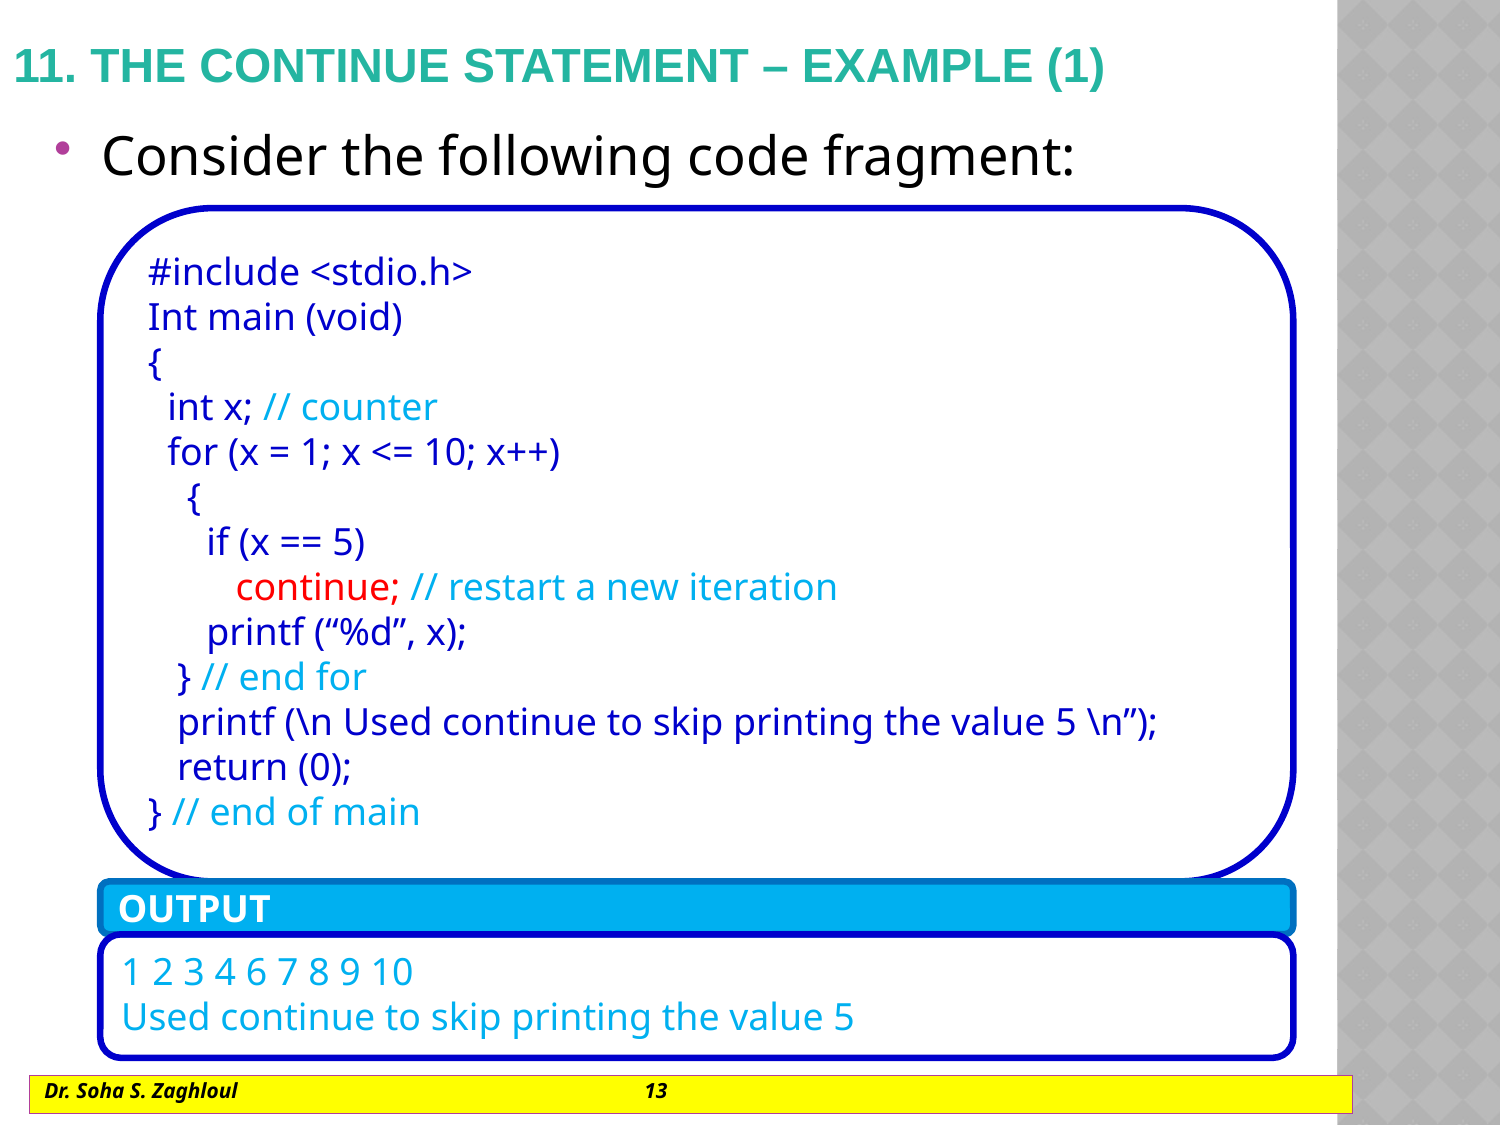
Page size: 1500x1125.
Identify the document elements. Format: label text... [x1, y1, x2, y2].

text_box Dr. Soha S. Zaghloul 13 [29, 1075, 1353, 1114]
text_box 1 2 3 4 6 7 8 9 10 Used continue to skip printing the value 5 [96, 931, 1297, 1062]
text_box #include <stdio.h> Int main (void) { int x; // counter for (x = 1; x <= 10; x++) { if (x == 5) continue; // restart a new iteration printf (“%d”, x); } // end for printf (\n Used continue to skip printing the value 5 \n”); return (0); } // end of main [96, 204, 1297, 878]
text_box OUTPUT [96, 878, 1297, 937]
list Consider the following code fragment: [41, 113, 1341, 1059]
title 11. The continue statement – example (1) [5, 19, 1341, 93]
